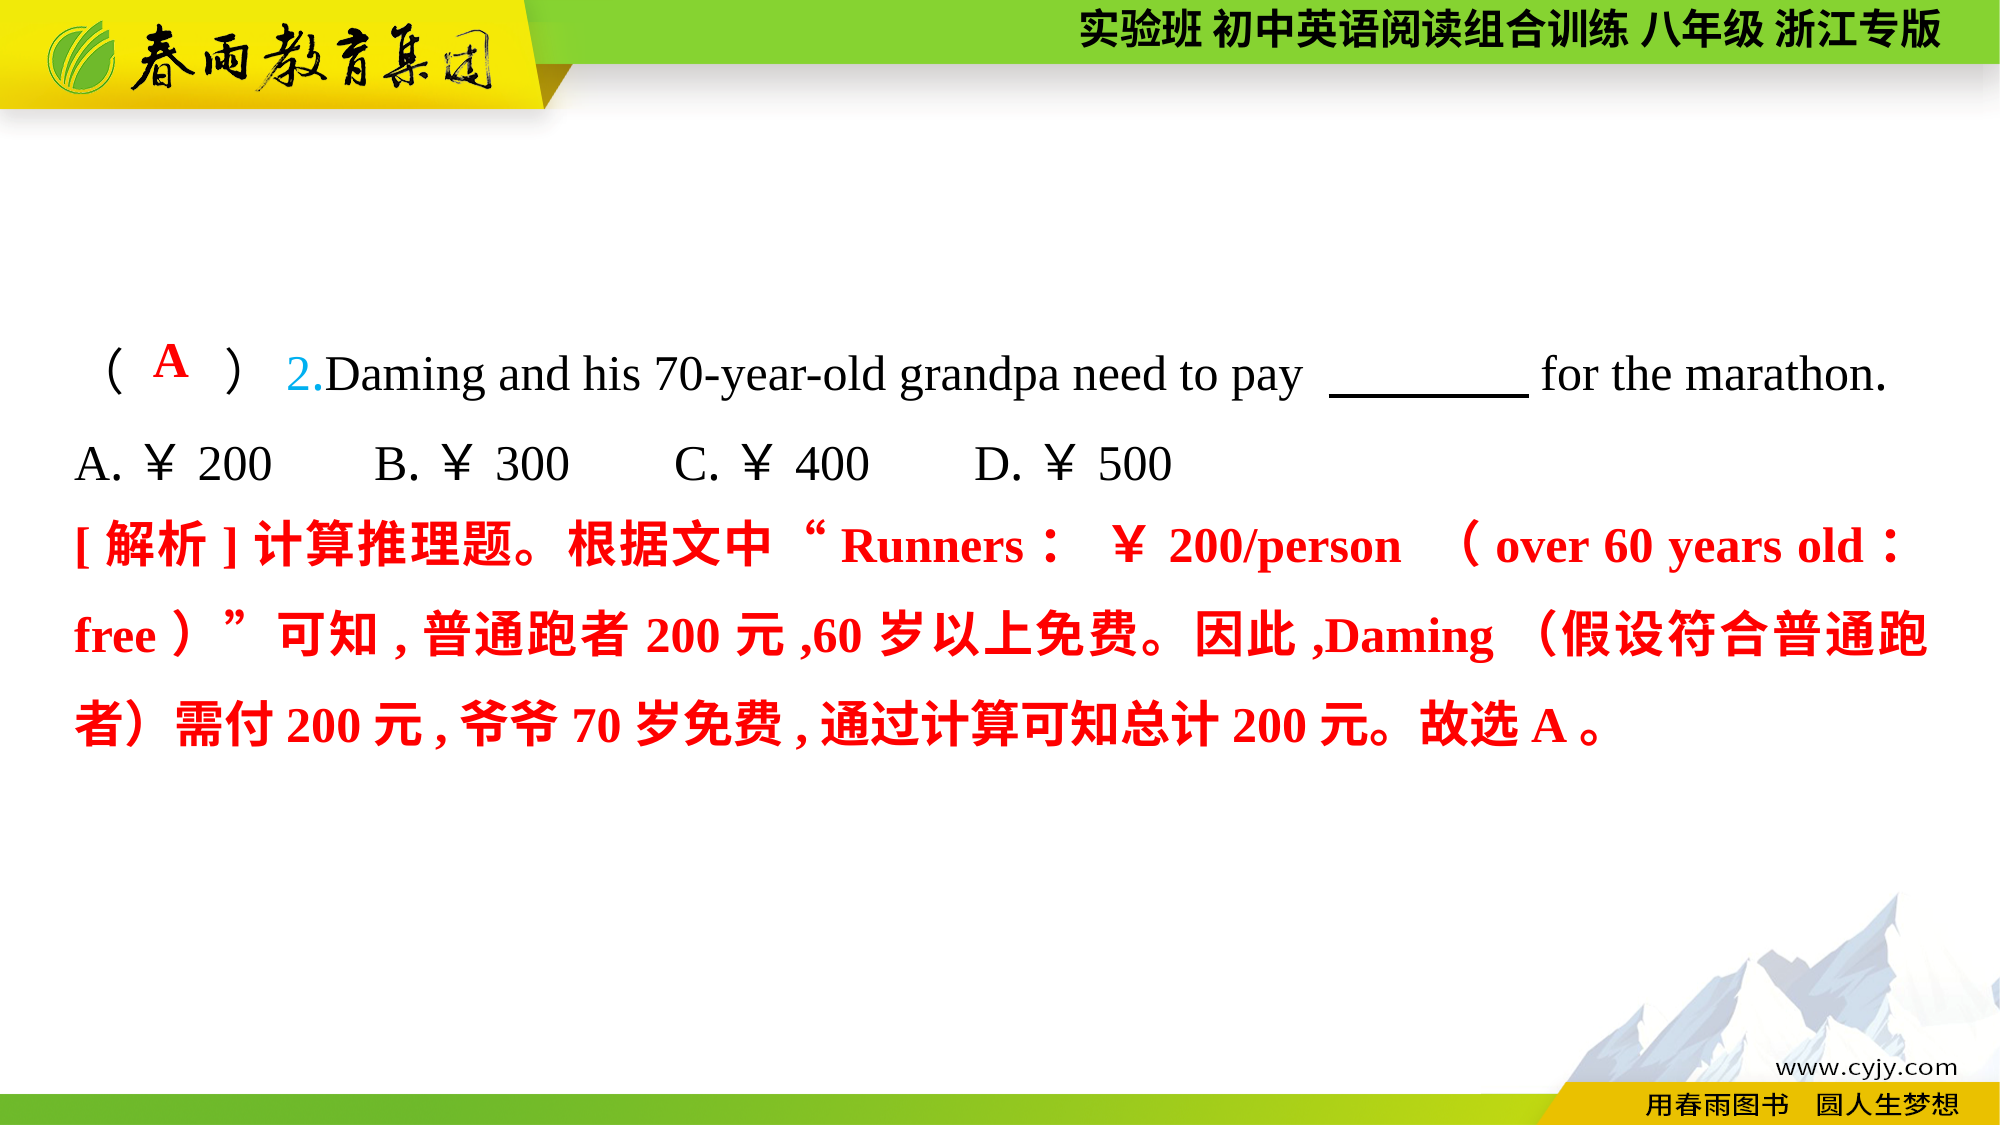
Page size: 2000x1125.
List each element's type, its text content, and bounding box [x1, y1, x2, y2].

text_box A [138, 319, 204, 395]
list （ ）2.Daming and his 70-year-old grandpa need to pay for the marathon. A.￥200 B.￥300 C.￥400 D.￥500 [59, 302, 1944, 475]
picture [0, 0, 2000, 1125]
text_box [解析]计算推理题。根据文中“Runners： ￥200/person （over 60 years old： free）”可知,普通跑者200元,60岁以上免费。因此,Daming（假设符合普通跑者）需付200元,爷爷70岁免费,通过计算可知总计200元。故选A。 [59, 475, 1944, 761]
